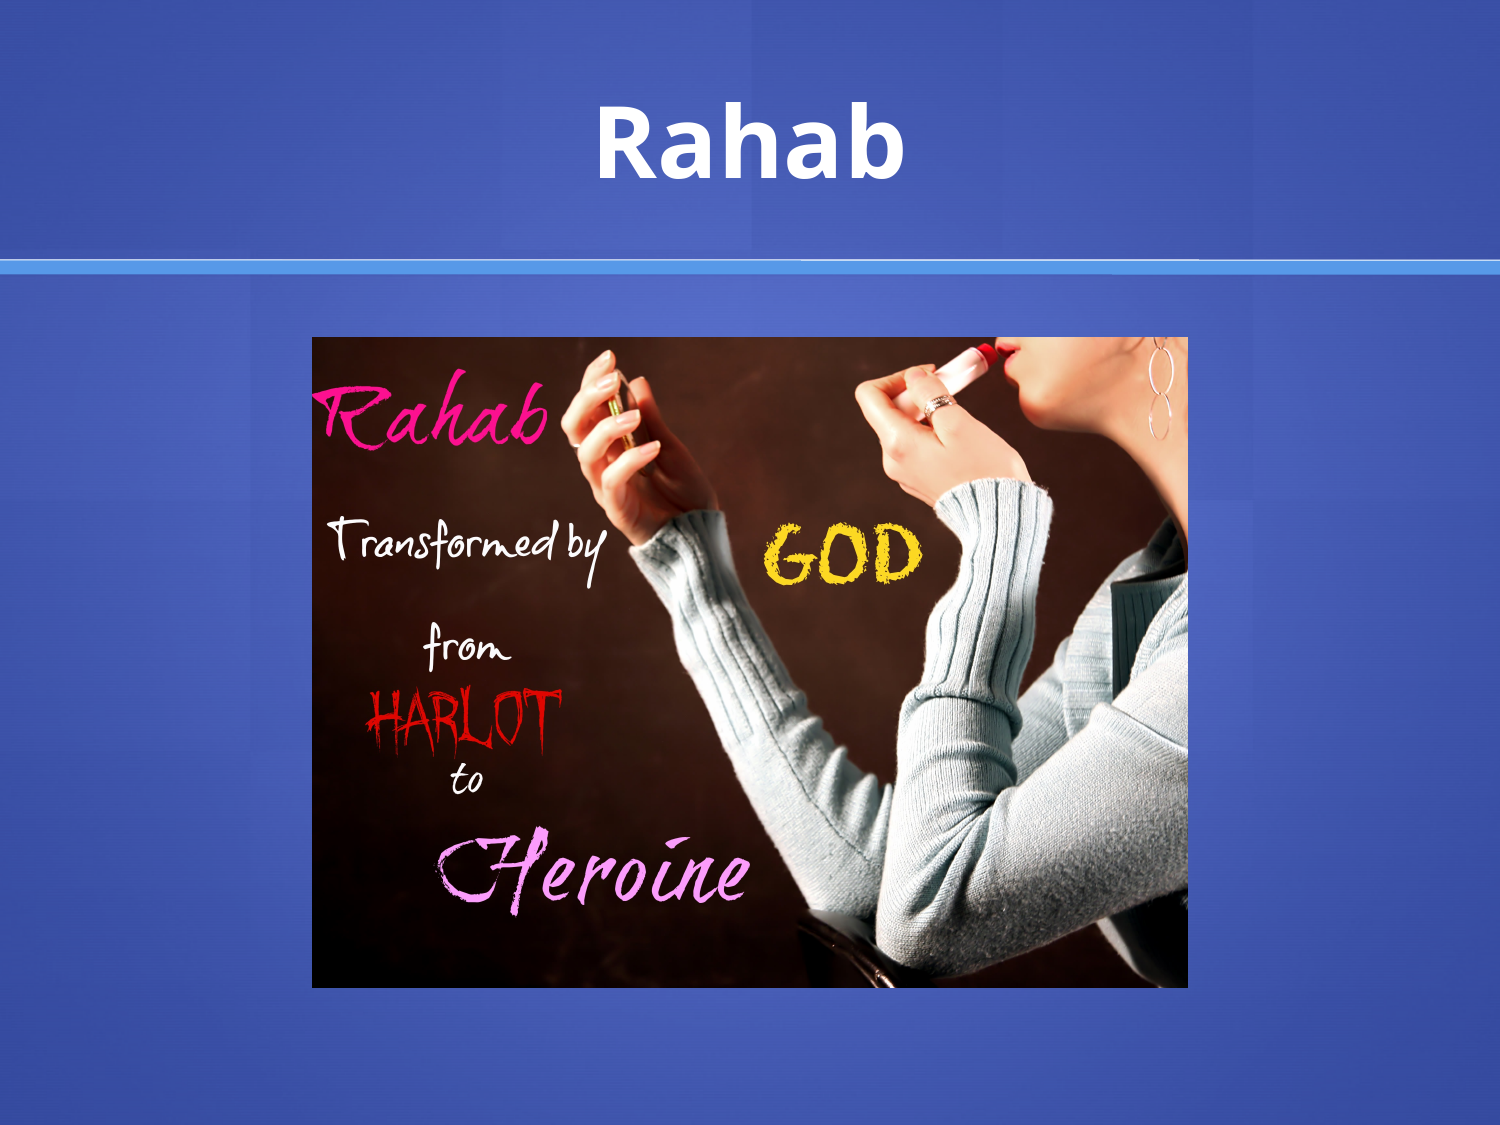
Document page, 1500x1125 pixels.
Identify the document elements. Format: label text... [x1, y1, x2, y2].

title Rahab [75, 45, 1425, 233]
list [73, 336, 1426, 989]
